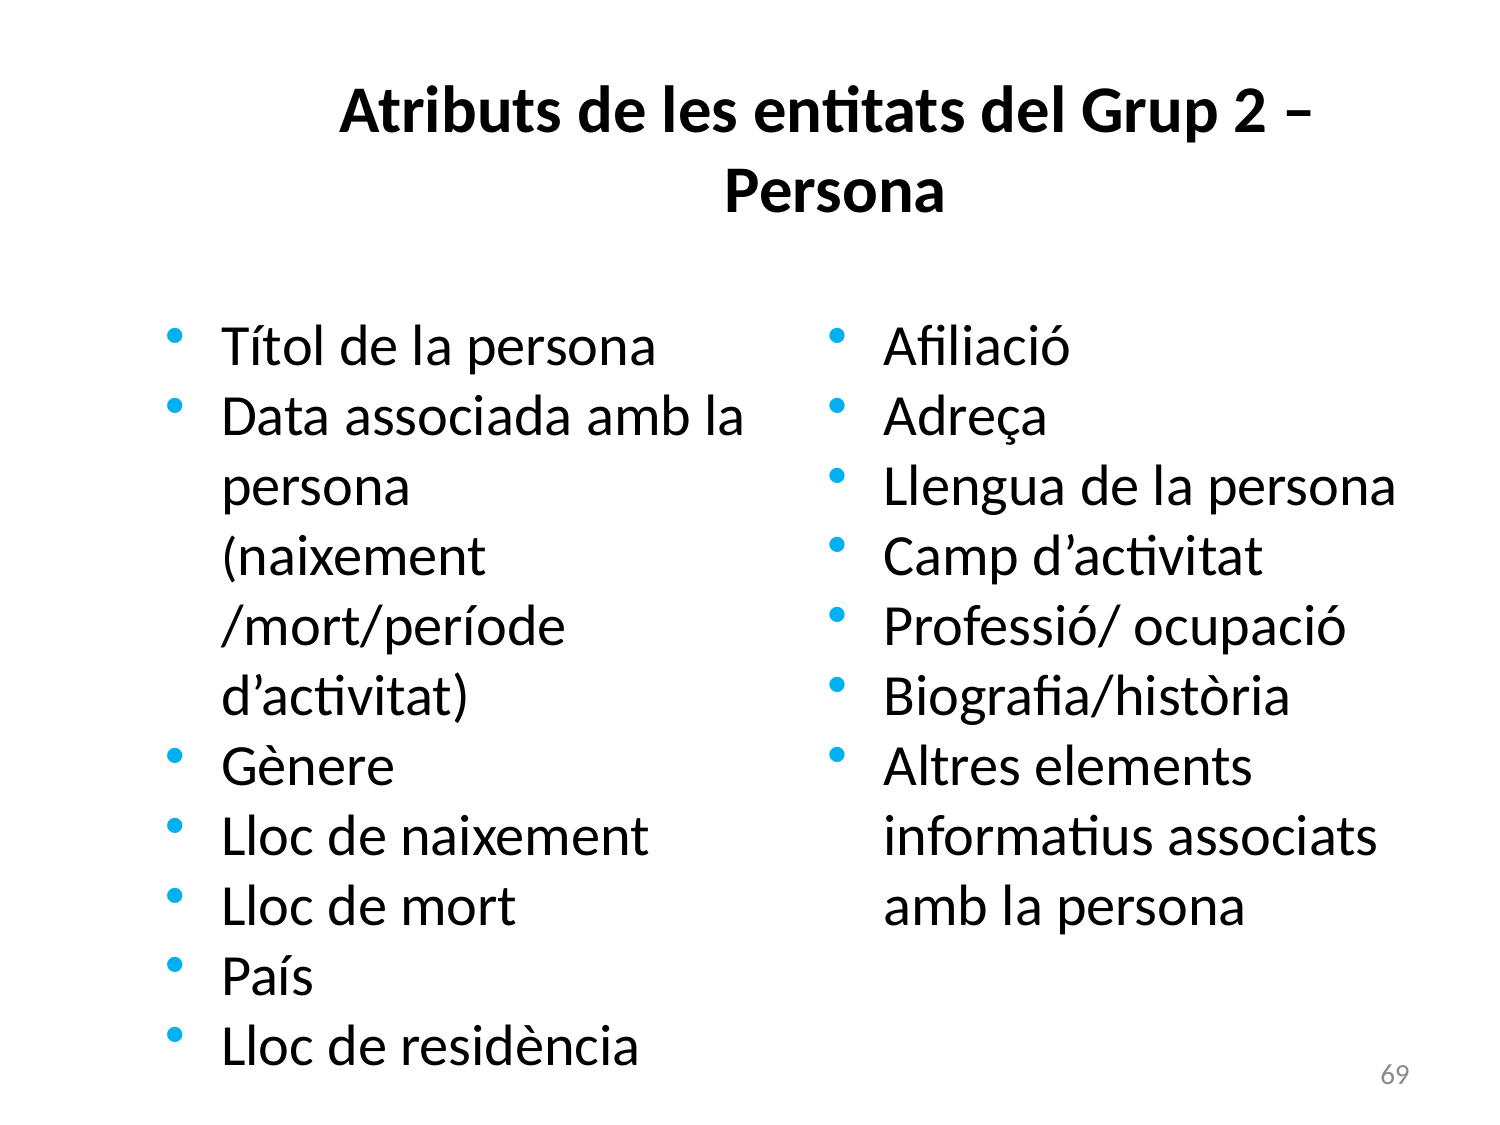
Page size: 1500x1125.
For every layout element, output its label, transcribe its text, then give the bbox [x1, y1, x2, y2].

list Títol de la persona Data associada amb la persona (naixement /mort/període d’activitat) Gènere Lloc de naixement Lloc de mort País Lloc de residència [150, 299, 788, 1090]
text_box Afiliació Adreça Llengua de la persona Camp d’activitat Professió/ ocupació Biografia/història Altres elements informatius associats amb la persona [812, 299, 1463, 1105]
title Atributs de les entitats del Grup 2 – Persona [225, 62, 1447, 237]
